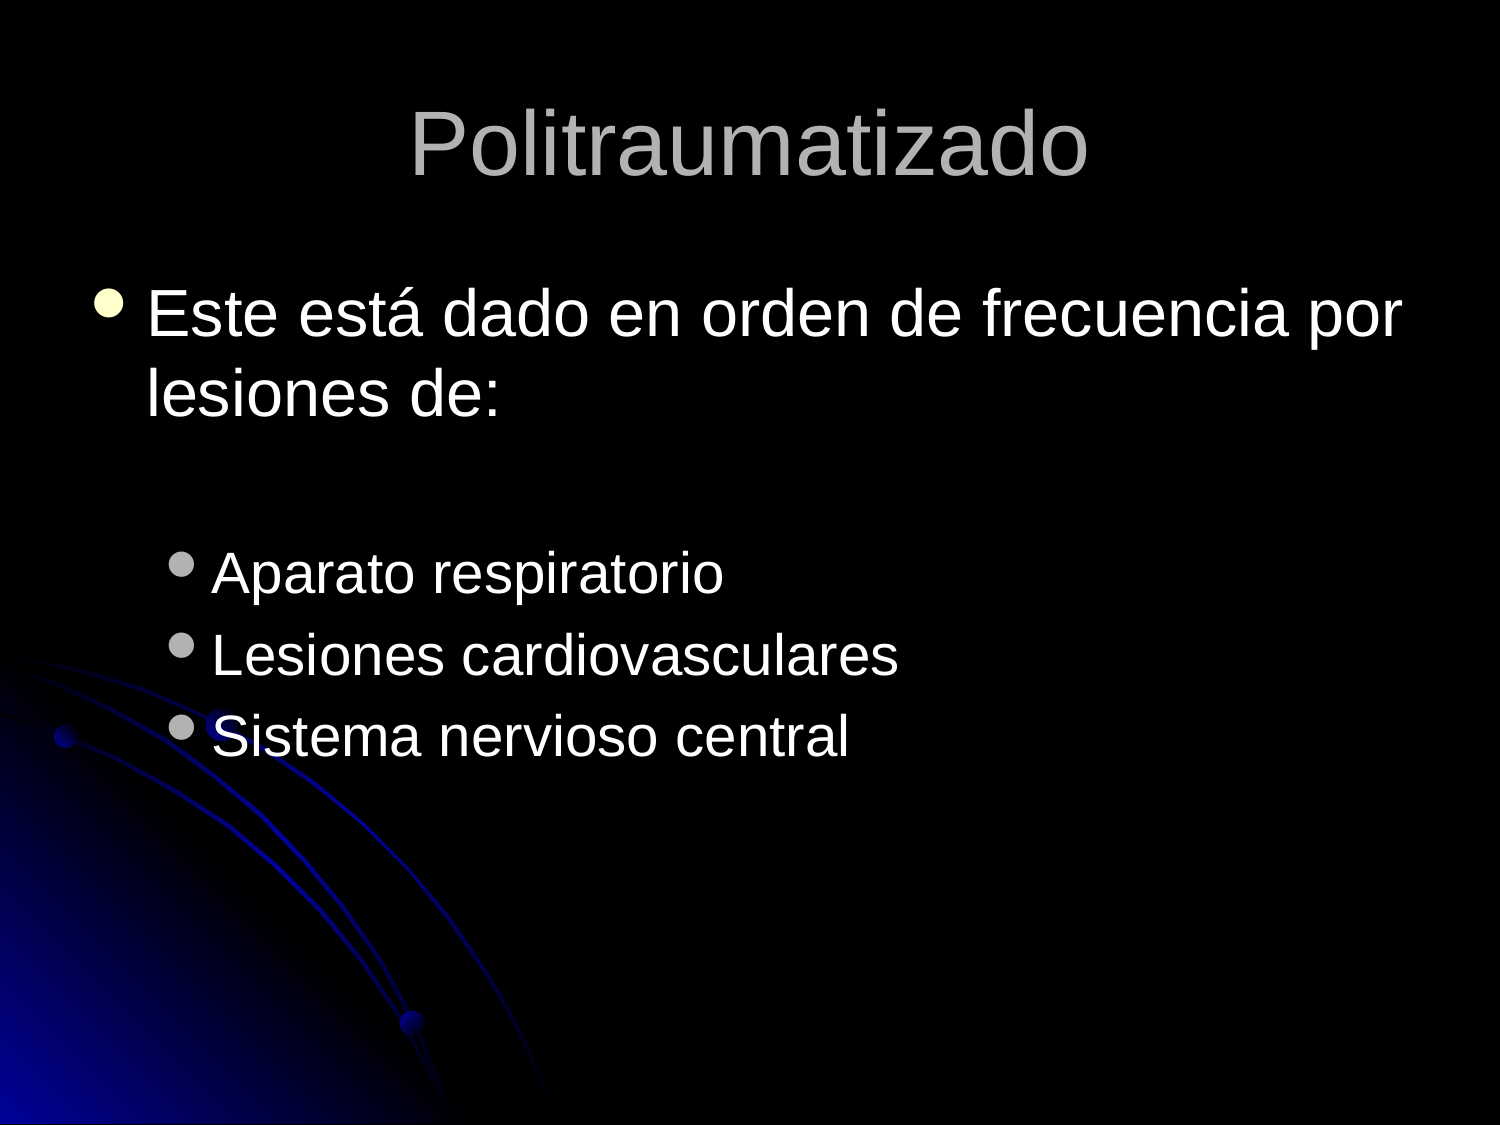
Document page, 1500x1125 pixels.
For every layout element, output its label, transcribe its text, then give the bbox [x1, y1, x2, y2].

title Politraumatizado [74, 45, 1426, 233]
list Este está dado en orden de frecuencia por lesiones de: Aparato respiratorio Lesiones cardiovasculares Sistema nervioso central [74, 262, 1426, 1006]
